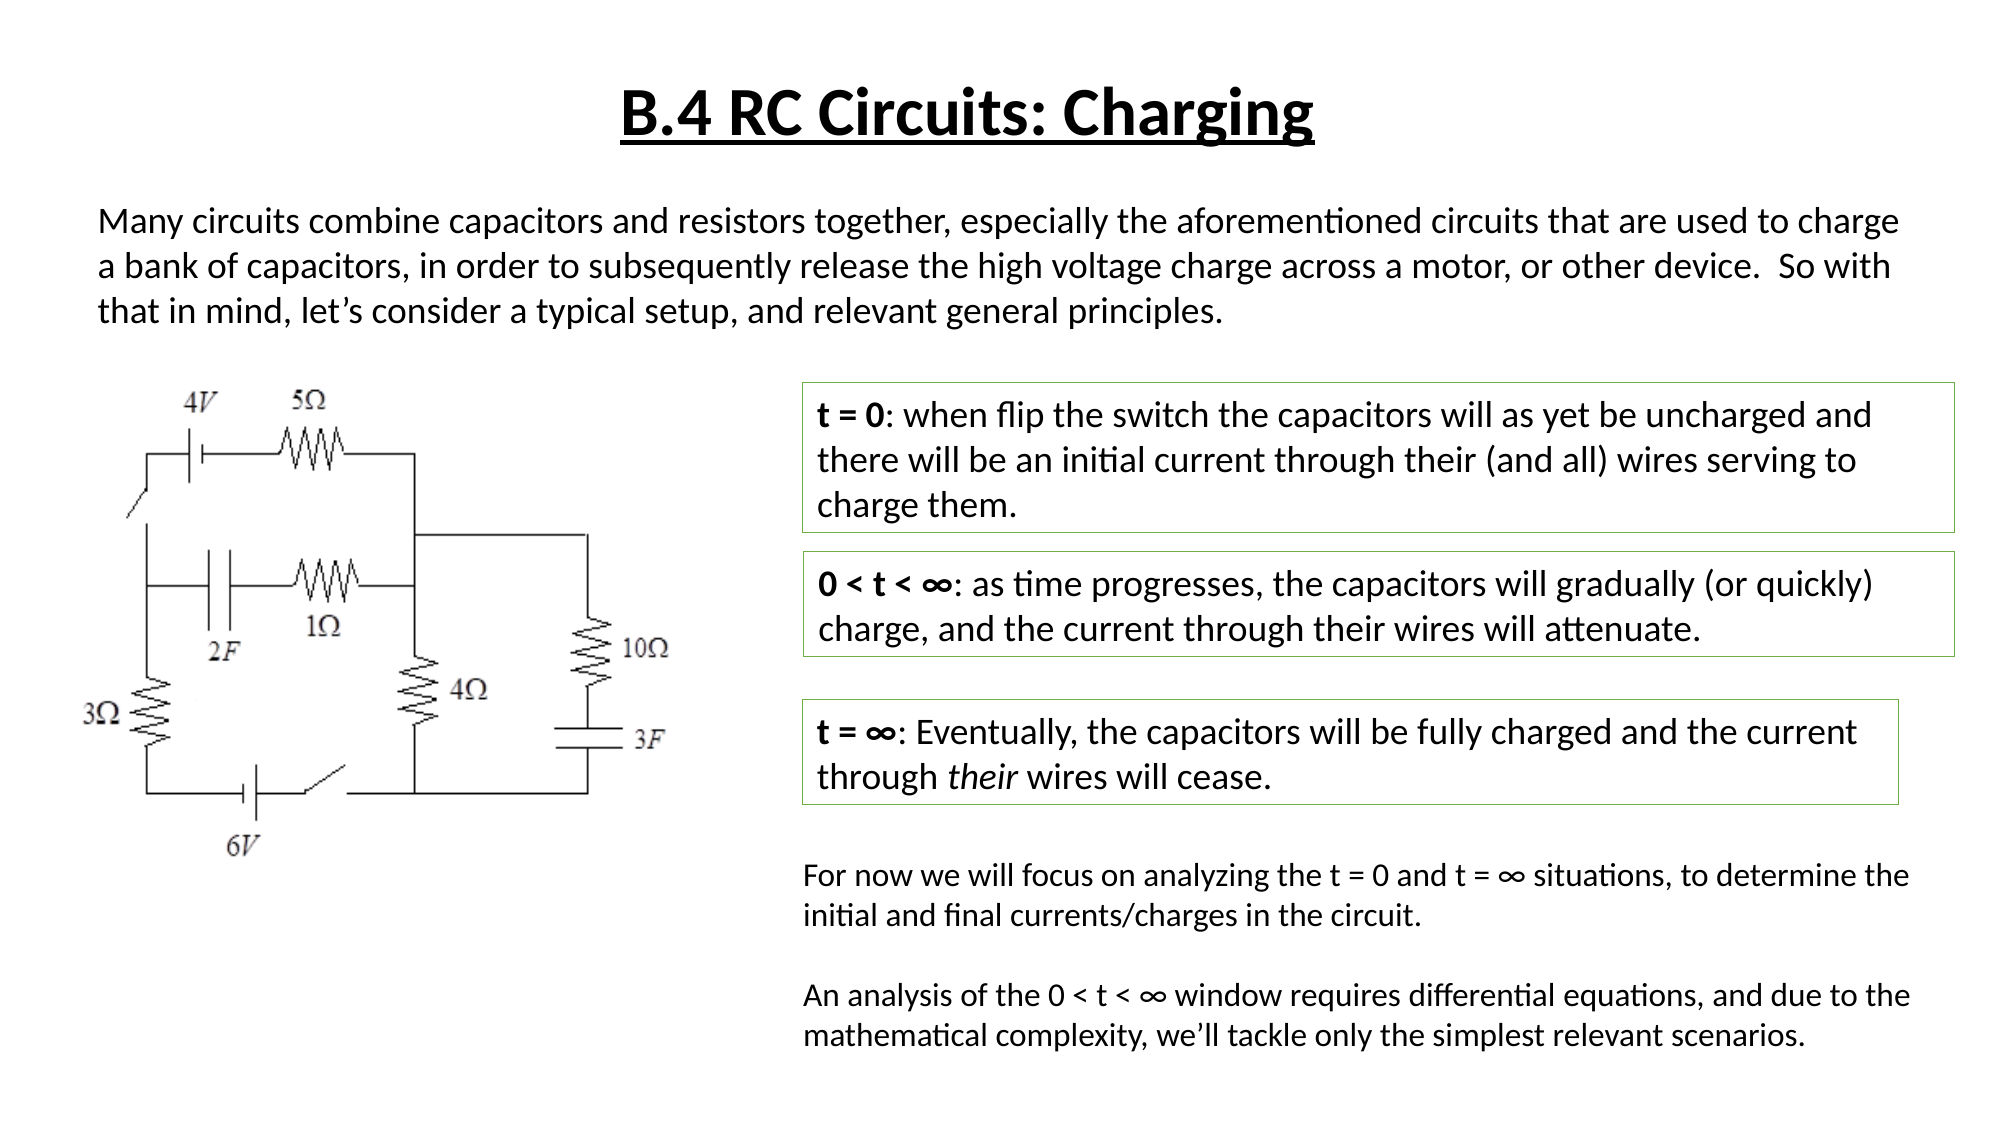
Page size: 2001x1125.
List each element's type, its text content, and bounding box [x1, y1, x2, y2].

text_box For now we will focus on analyzing the t = 0 and t = ∞ situations, to determine the initial and final currents/charges in the circuit. An analysis of the 0 < t < ∞ window requires differential equations, and due to the mathematical complexity, we’ll tackle only the simplest relevant scenarios. [788, 845, 1941, 1060]
text_box t = ∞: Eventually, the capacitors will be fully charged and the current through their wires will cease. [802, 699, 1899, 805]
text_box 0 < t < ∞: as time progresses, the capacitors will gradually (or quickly) charge, and the current through their wires will attenuate. [803, 551, 1955, 657]
text_box Many circuits combine capacitors and resistors together, especially the aforementioned circuits that are used to charge a bank of capacitors, in order to subsequently release the high voltage charge across a motor, or other device. So with that in mind, let’s consider a typical setup, and relevant general principles. [82, 189, 1917, 339]
title B.4 RC Circuits: Charging [335, 68, 1600, 159]
text_box t = 0: when flip the switch the capacitors will as yet be uncharged and there will be an initial current through their (and all) wires serving to charge them. [802, 382, 1955, 533]
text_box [44, 376, 695, 874]
